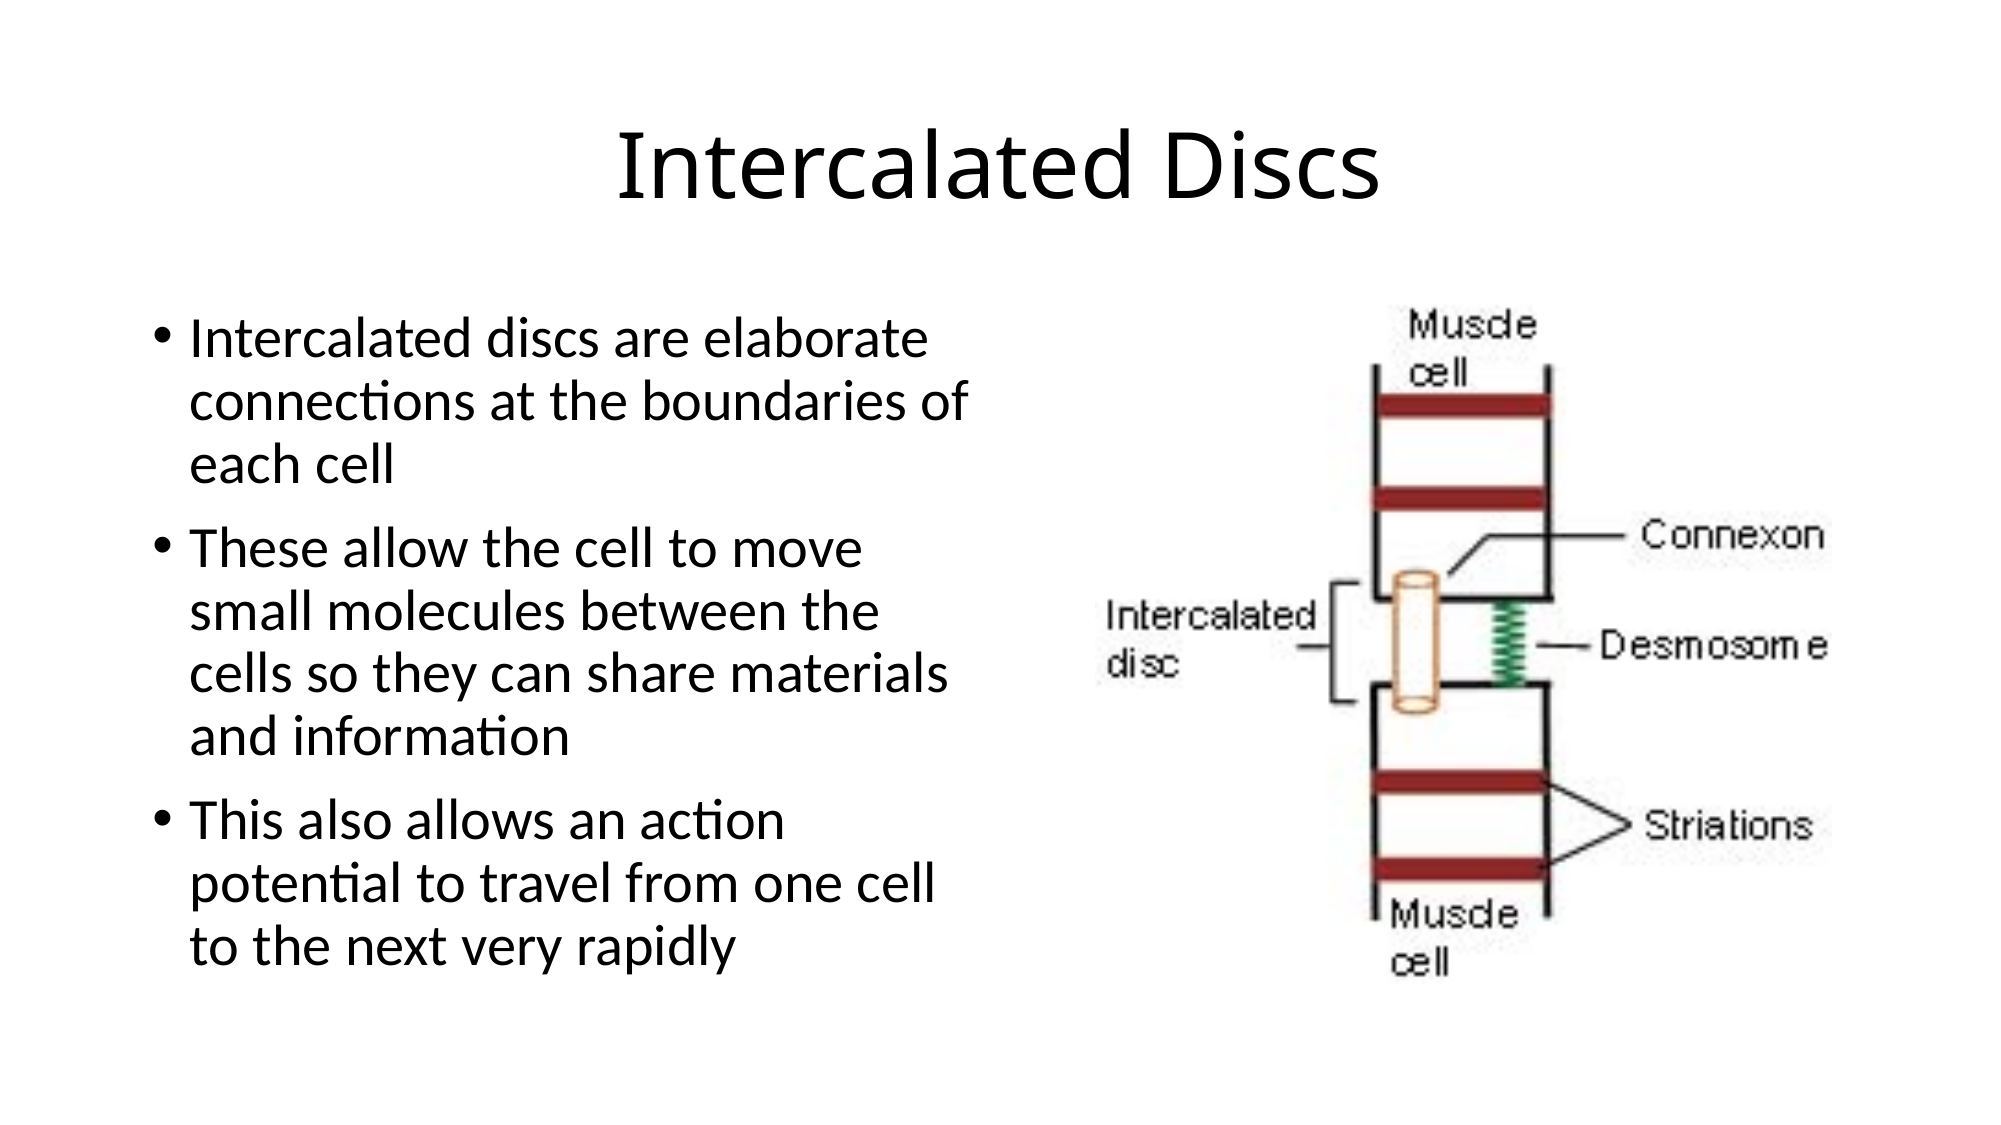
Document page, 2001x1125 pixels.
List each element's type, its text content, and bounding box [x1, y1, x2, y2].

title Intercalated Discs [137, 59, 1863, 278]
picture [1095, 277, 1832, 1014]
list Intercalated discs are elaborate connections at the boundaries of each cell These allow the cell to move small molecules between the cells so they can share materials and information This also allows an action potential to travel from one cell to the next very rapidly [137, 299, 988, 1014]
